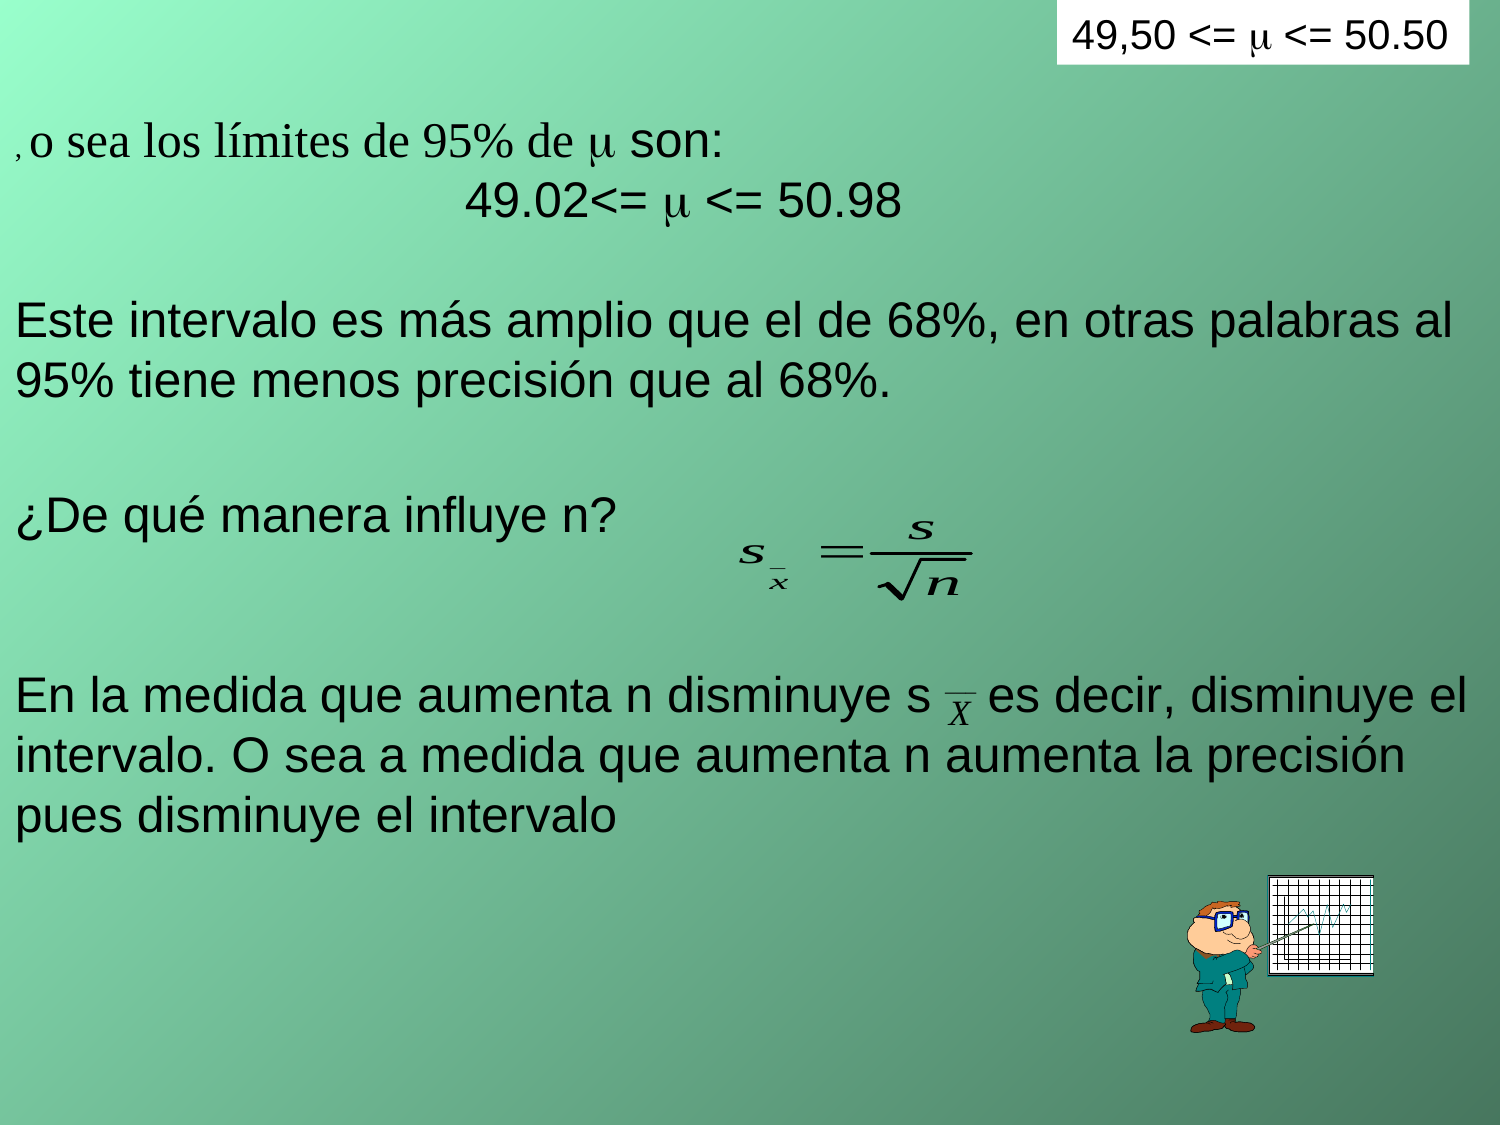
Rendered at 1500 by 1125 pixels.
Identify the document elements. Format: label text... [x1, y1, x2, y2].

text_box ¿De qué manera influye n? En la medida que aumenta n disminuye s es decir, disminuye el intervalo. O sea a medida que aumenta n aumenta la precisión pues disminuye el intervalo [0, 474, 1500, 850]
text_box 49,50 <=  <= 50.50 [1057, 0, 1470, 65]
text_box , o sea los límites de 95% de  son: 49.02<=  <= 50.98 Este intervalo es más amplio que el de 68%, en otras palabras al 95% tiene menos precisión que al 68%. [0, 99, 1500, 415]
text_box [1187, 874, 1375, 1033]
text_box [726, 503, 987, 608]
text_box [938, 668, 984, 732]
